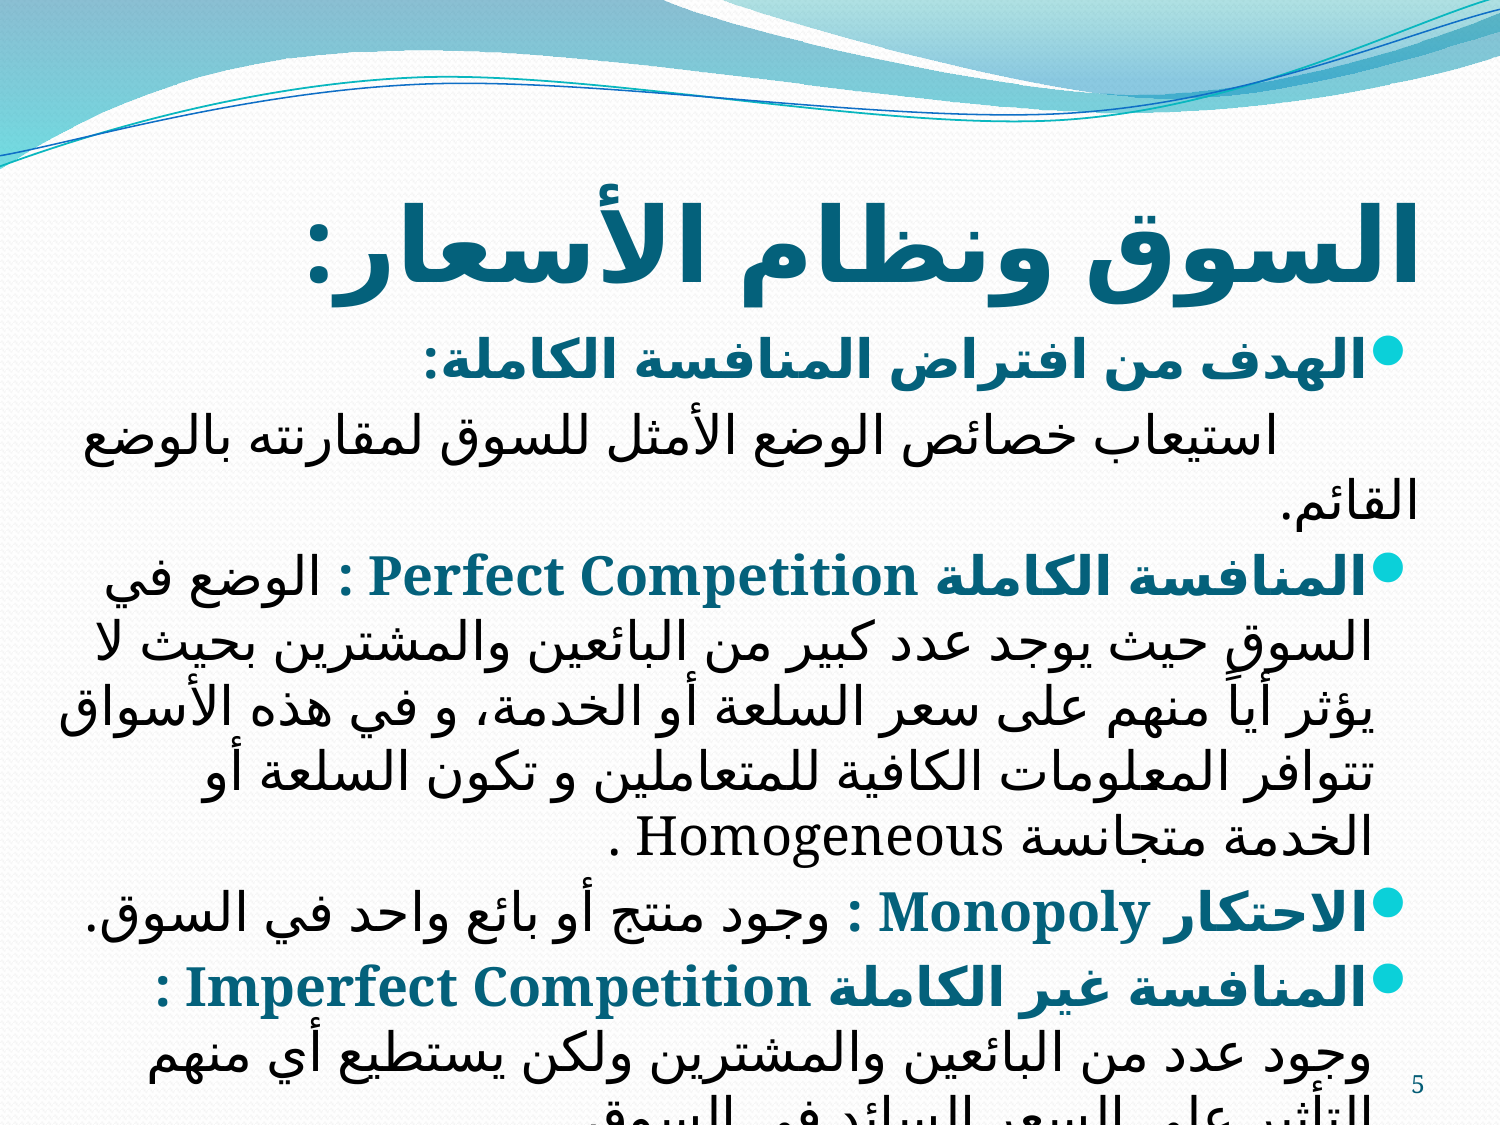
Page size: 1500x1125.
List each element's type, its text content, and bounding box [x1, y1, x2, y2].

slide_number 5 [1299, 1042, 1425, 1103]
title السوق ونظام الأسعار: [75, 115, 1425, 303]
list الهدف من افتراض المنافسة الكاملة: استيعاب خصائص الوضع الأمثل للسوق لمقارنته بالوضع القائم. المنافسة الكاملة Perfect Competition : الوضع في السوق حيث يوجد عدد كبير من البائعين والمشترين بحيث لا يؤثر أياً منهم على سعر السلعة أو الخدمة، و في هذه الأسواق تتوافر المعلومات الكافية للمتعاملين و تكون السلعة أو الخدمة متجانسة Homogeneous . الاحتكار Monopoly : وجود منتج أو بائع واحد في السوق. المنافسة غير الكاملة Imperfect Competition : وجود عدد من البائعين والمشترين ولكن يستطيع أي منهم التأثير على السعر السائد في السوق. [39, 317, 1436, 1038]
